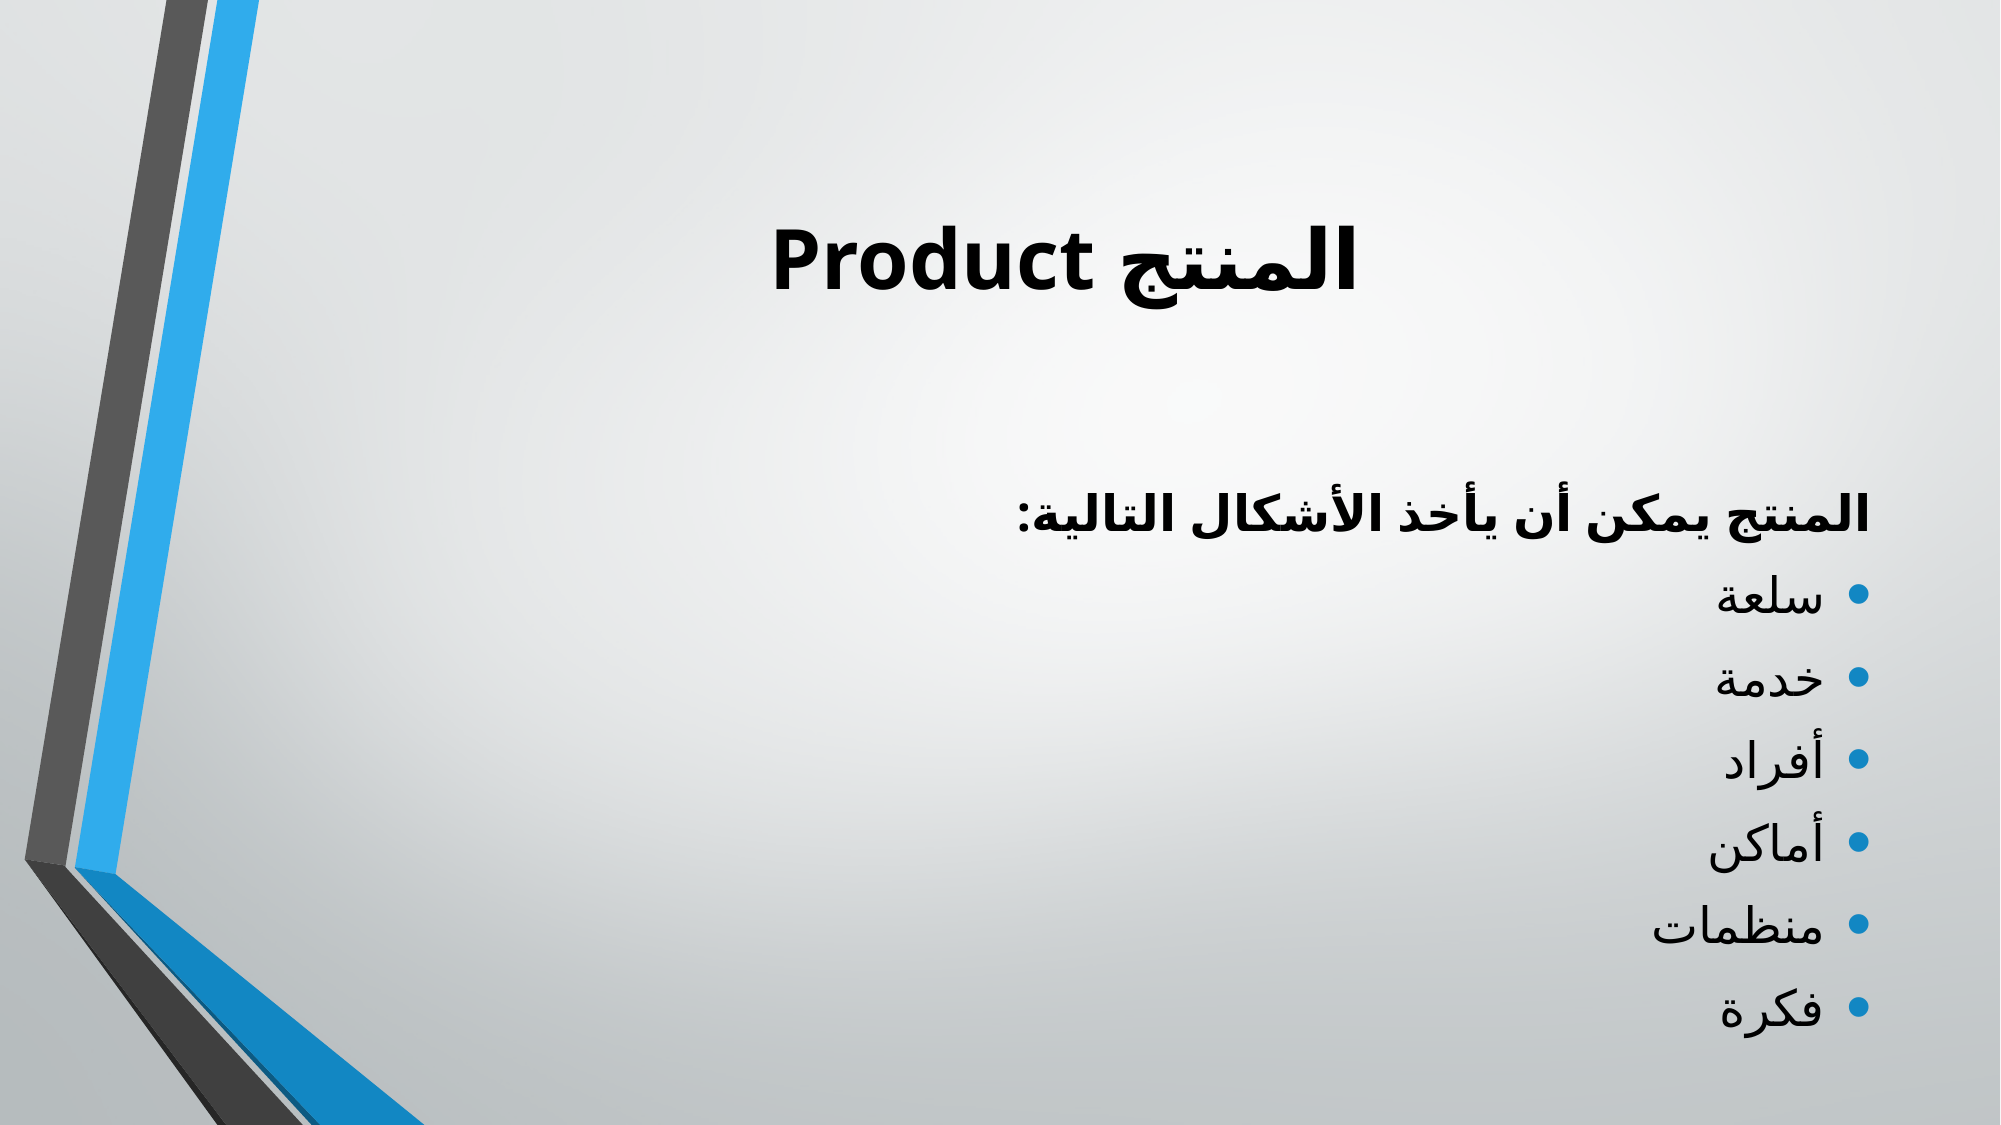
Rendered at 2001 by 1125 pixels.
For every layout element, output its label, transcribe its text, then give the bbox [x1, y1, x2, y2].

list المنتج يمكن أن يأخذ الأشكال التالية: سلعة خدمة أفراد أماكن منظمات فكرة [243, 437, 1887, 1081]
title المنتج Product [243, 112, 1887, 400]
